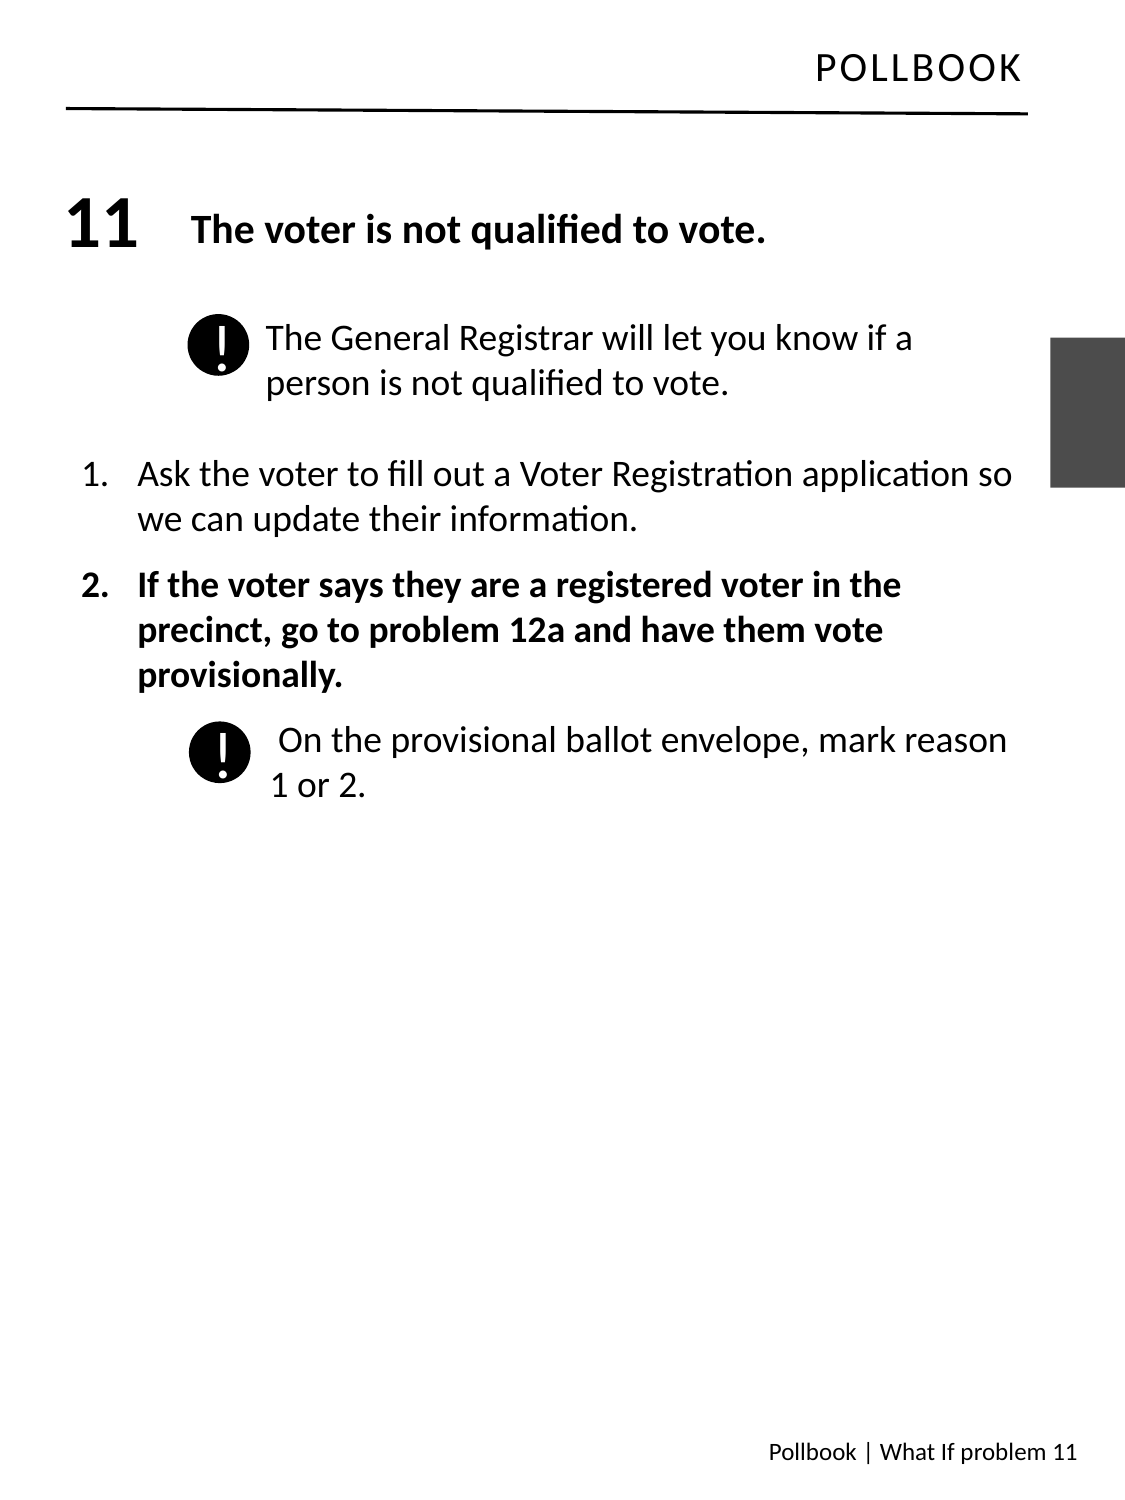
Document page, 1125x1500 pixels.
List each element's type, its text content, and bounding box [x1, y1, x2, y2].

list Ask the voter to fill out a Voter Registration application so we can update their information. If the voter says they are a registered voter in the precinct, go to problem 12a and have them vote provisionally. On the provisional ballot envelope, mark reason 1 or 2. [65, 441, 1051, 1364]
list The voter is not qualified to vote. [175, 200, 1059, 451]
text_box Pollbook | What If problem 11 [754, 1427, 1125, 1473]
text_box The General Registrar will let you know if a person is not qualified to vote. [250, 305, 1009, 393]
list 11 [48, 175, 188, 340]
text_box ! [186, 313, 251, 377]
text_box ! [187, 720, 252, 785]
